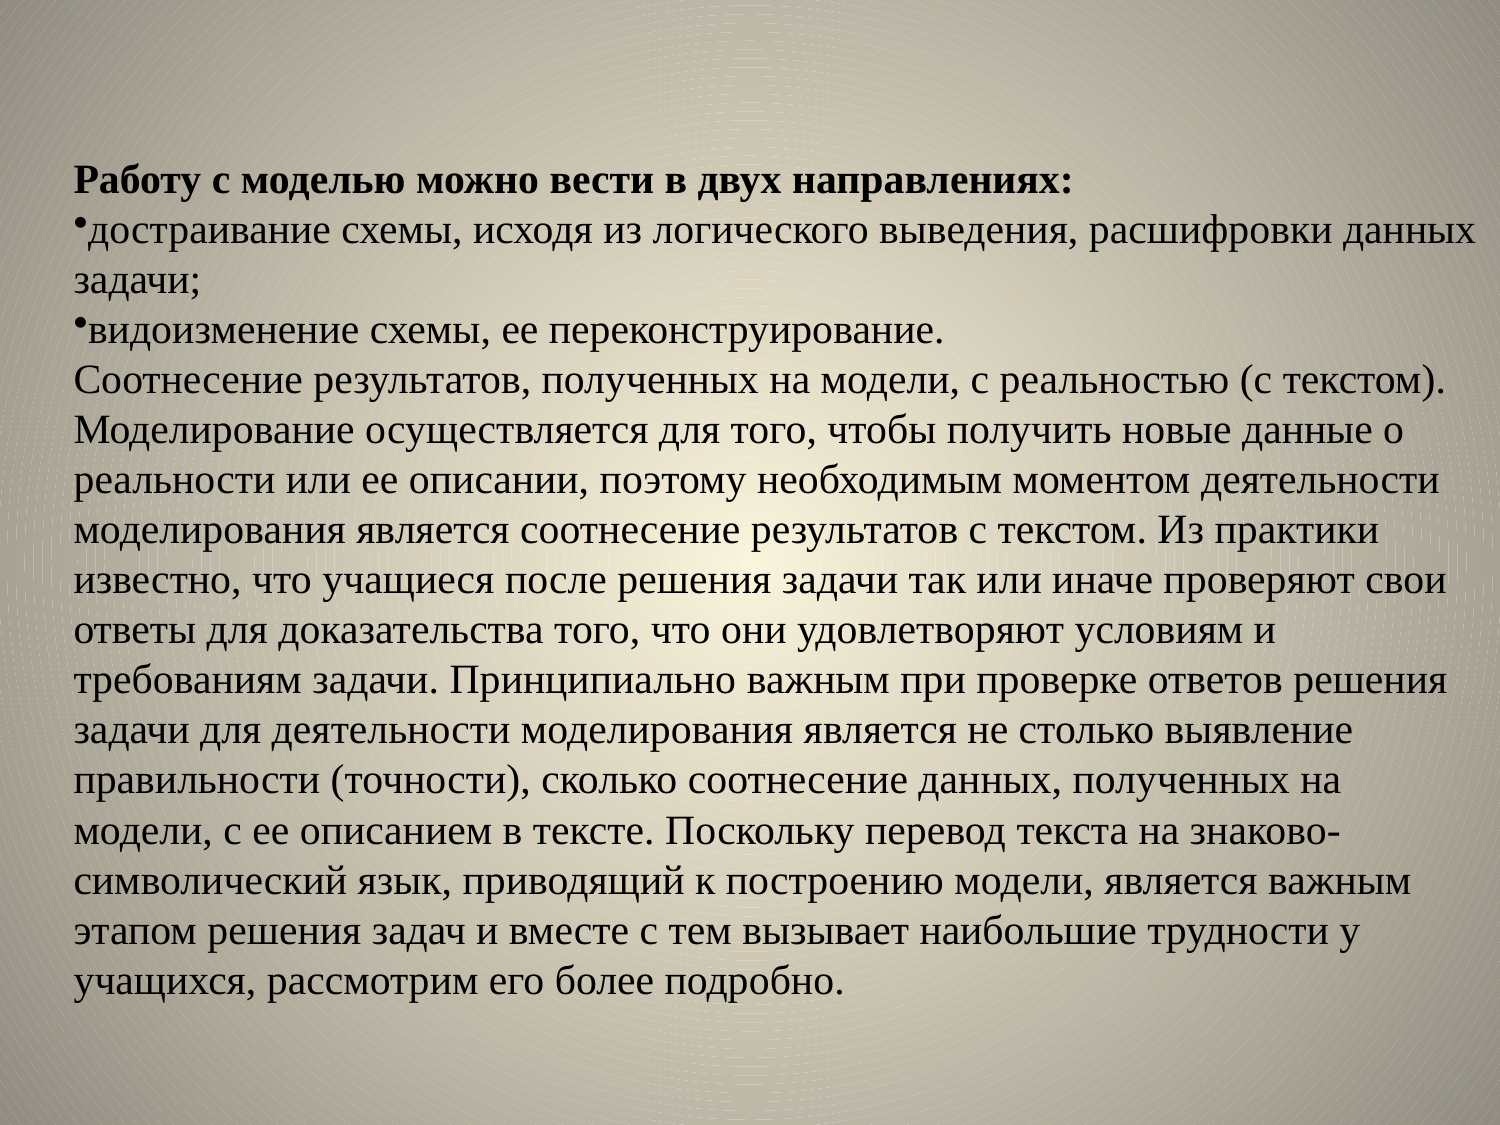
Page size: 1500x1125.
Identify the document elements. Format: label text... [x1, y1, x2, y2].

text_box Работу с моделью можно вести в двух направлениях: достраивание схемы, исходя из логического выведения, расшифровки данных задачи; видоизменение схемы, ее переконструирование. Соотнесение результатов, полученных на модели, с реальностью (с текстом). Моделирование осуществляется для того, чтобы получить новые данные о реальности или ее описании, поэтому необходимым моментом деятельности моделирования является соотнесение результатов с текстом. Из практики известно, что учащиеся после решения задачи так или иначе проверяют свои ответы для доказательства того, что они удовлетворяют условиям и требованиям задачи. Принципиально важным при проверке ответов решения задачи для деятельности моделирования является не столько выявление правильности (точности), сколько соотнесение данных, полученных на модели, с ее описанием в тексте. Поскольку перевод текста на знаково-символический язык, приводящий к построению модели, является важным этапом решения задач и вместе с тем вызывает наибольшие трудности у учащихся, рассмотрим его более подробно. [58, 144, 1500, 1010]
